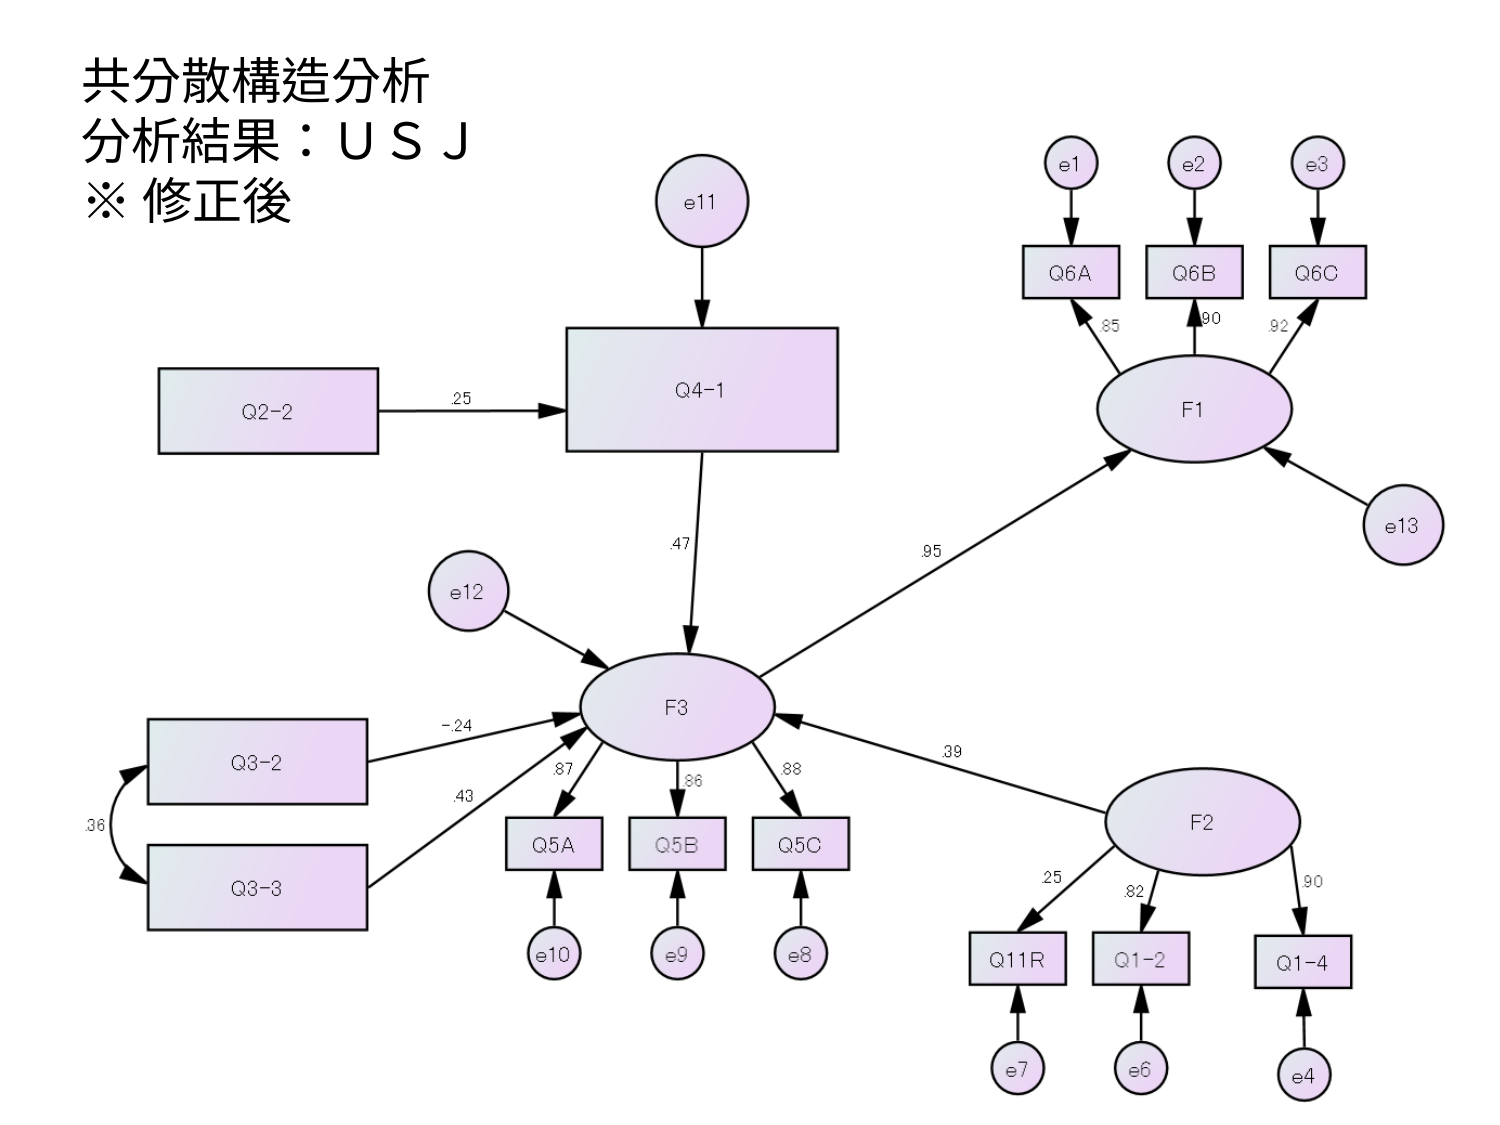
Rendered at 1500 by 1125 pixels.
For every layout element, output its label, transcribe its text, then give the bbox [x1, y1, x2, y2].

text_box 共分散構造分析 分析結果：ＵＳＪ ※修正後 [66, 42, 645, 128]
picture [64, 129, 1453, 1125]
